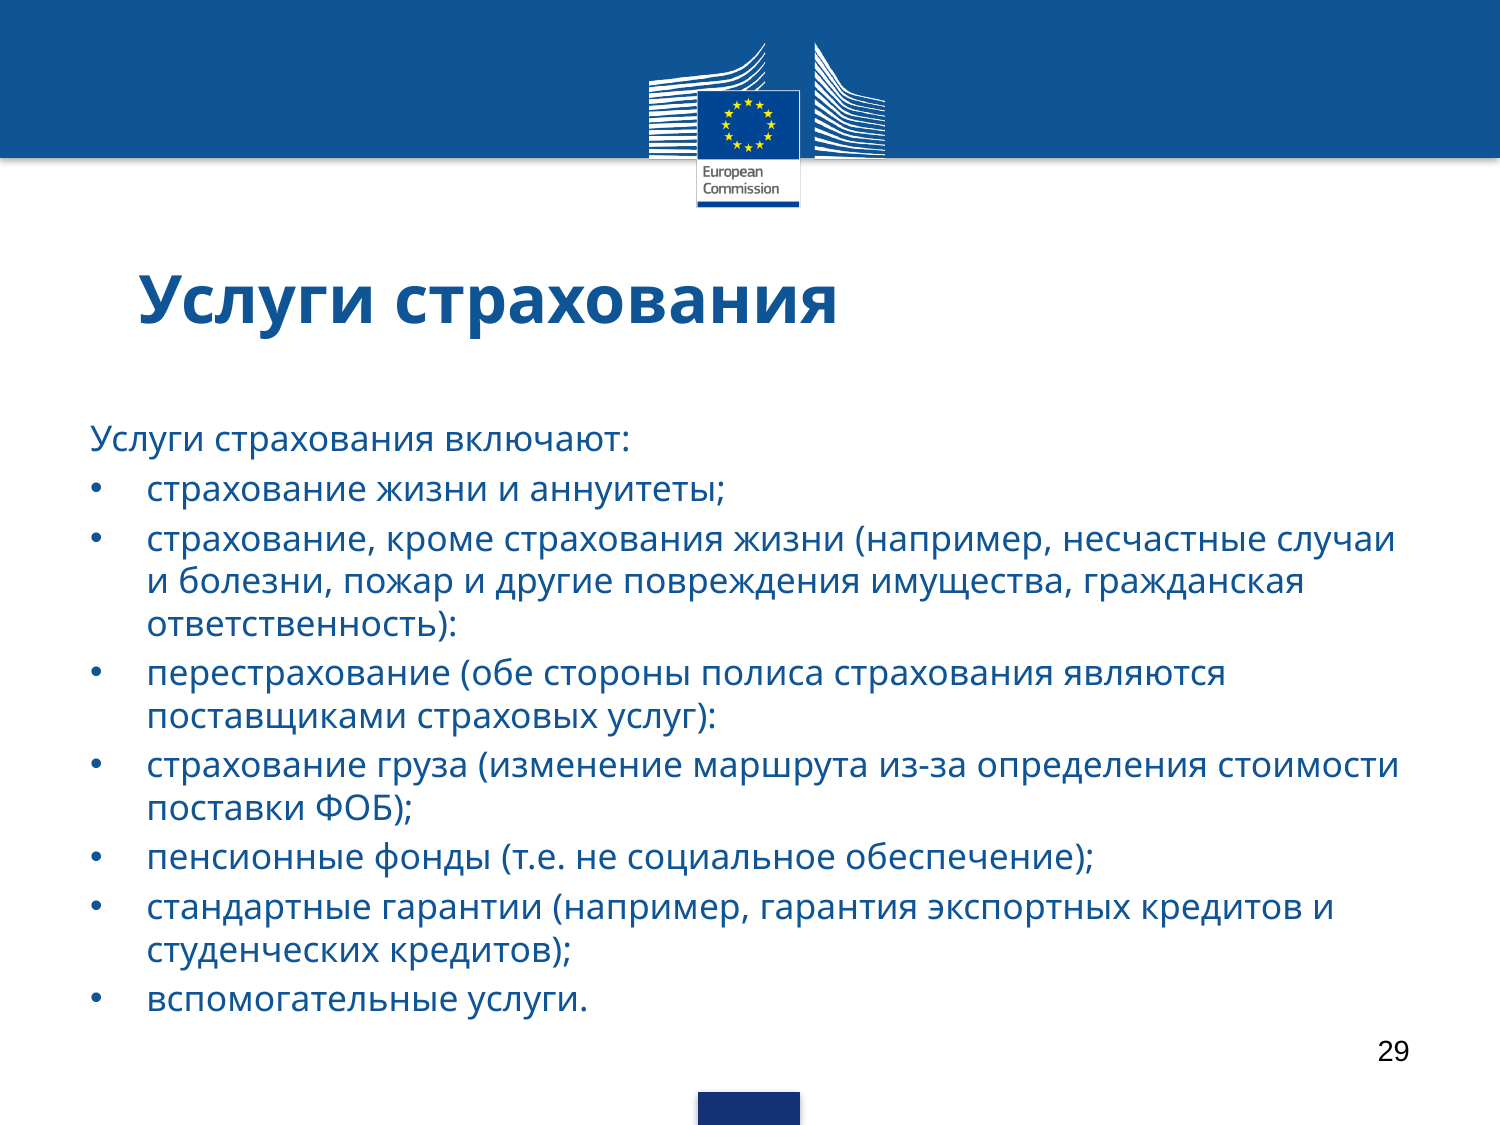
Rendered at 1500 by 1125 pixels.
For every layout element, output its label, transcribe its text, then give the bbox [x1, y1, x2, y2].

list Услуги страхования включают: страхование жизни и аннуитеты; страхование, кроме страхования жизни (например, несчастные случаи и болезни, пожар и другие повреждения имущества, гражданская ответственность): перестрахование (обе стороны полиса страхования являются поставщиками страховых услуг): страхование груза (изменение маршрута из-за определения стоимости поставки ФОБ); пенсионные фонды (т.е. не социальное обеспечение); стандартные гарантии (например, гарантия экспортных кредитов и студенческих кредитов); вспомогательные услуги. [75, 408, 1425, 988]
picture [649, 42, 885, 208]
slide_number 29 [1074, 1024, 1425, 1103]
title Услуги страхования [64, 219, 1415, 374]
